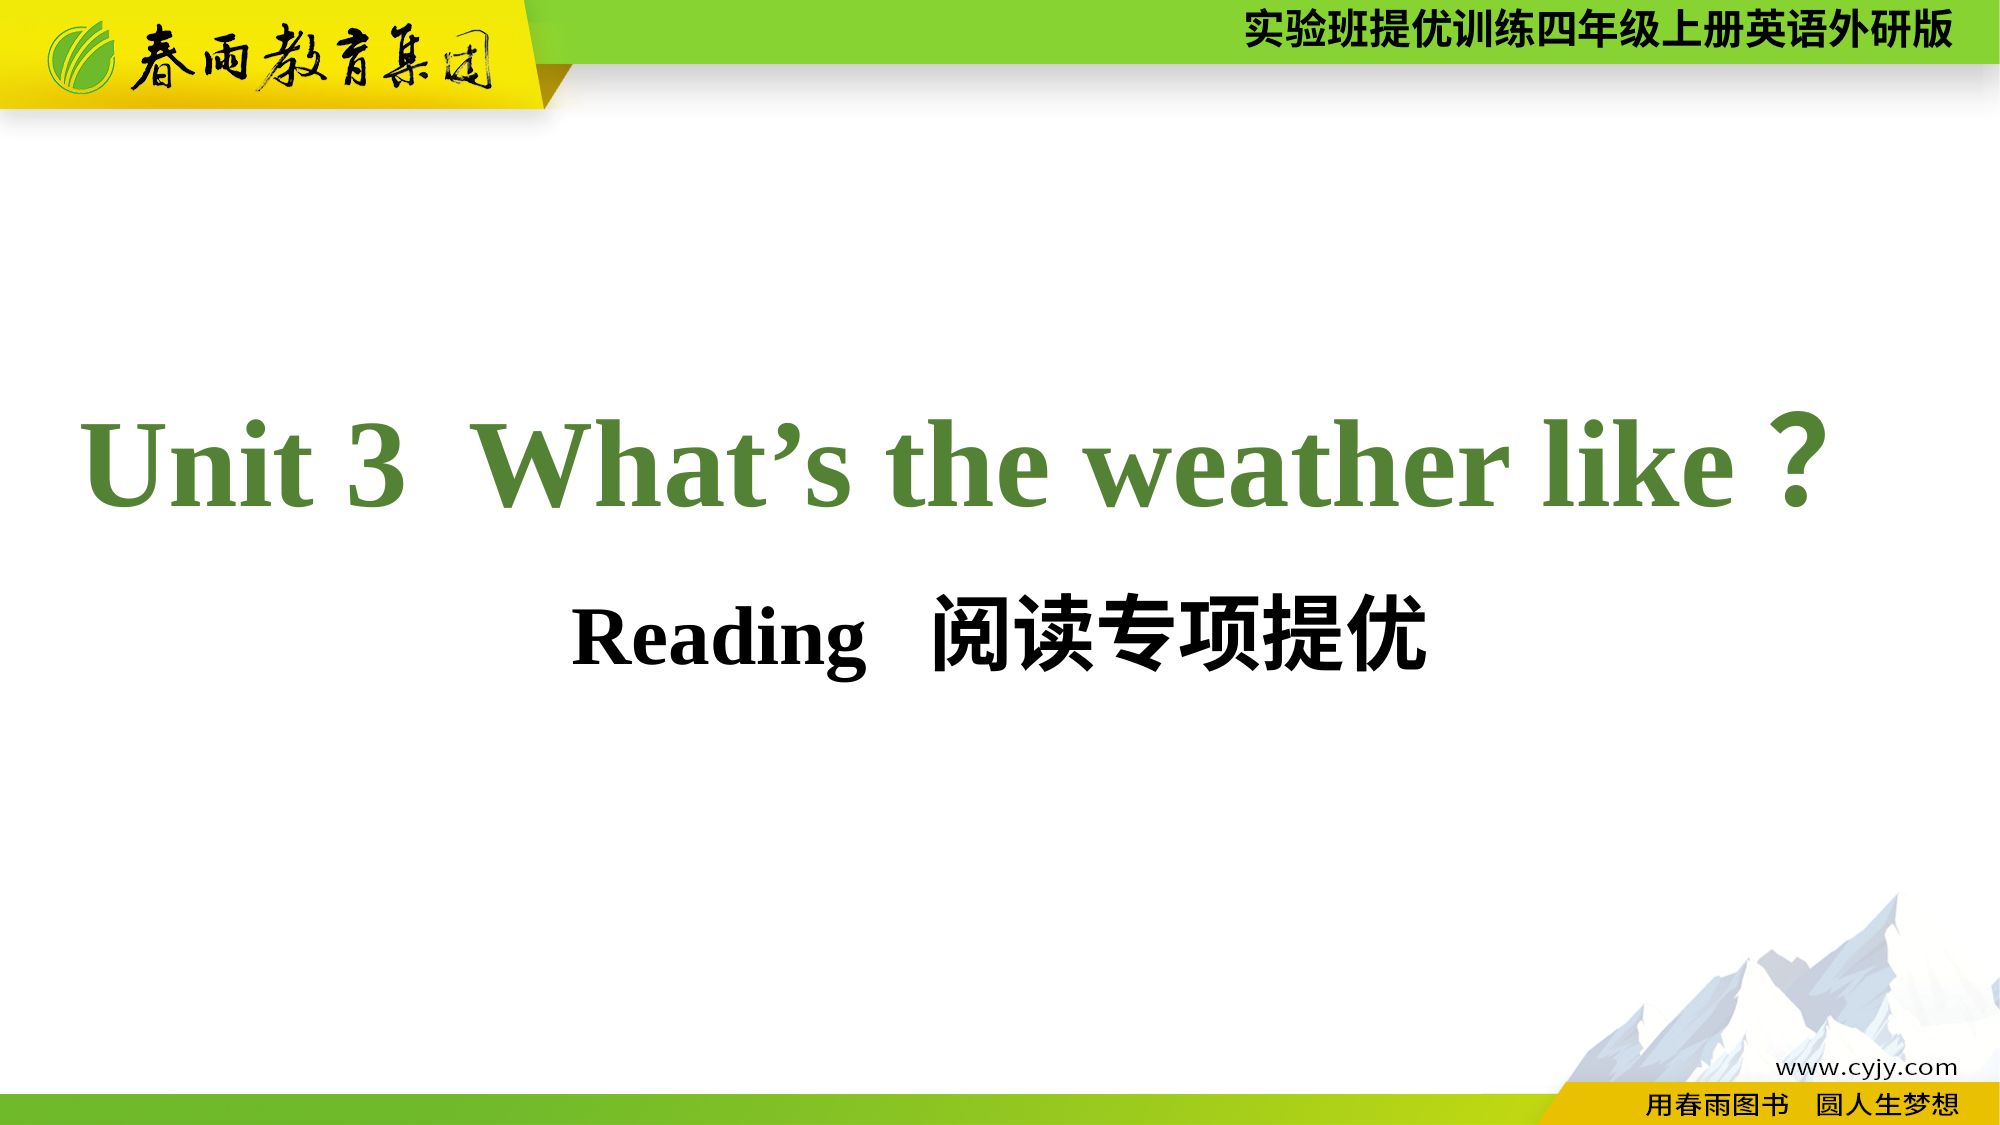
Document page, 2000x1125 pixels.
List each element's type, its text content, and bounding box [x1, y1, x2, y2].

picture [0, 0, 2000, 298]
picture [0, 689, 2000, 1125]
text_box Unit 3 What’s the weather like？Reading 阅读专项提优 [0, 298, 2000, 689]
